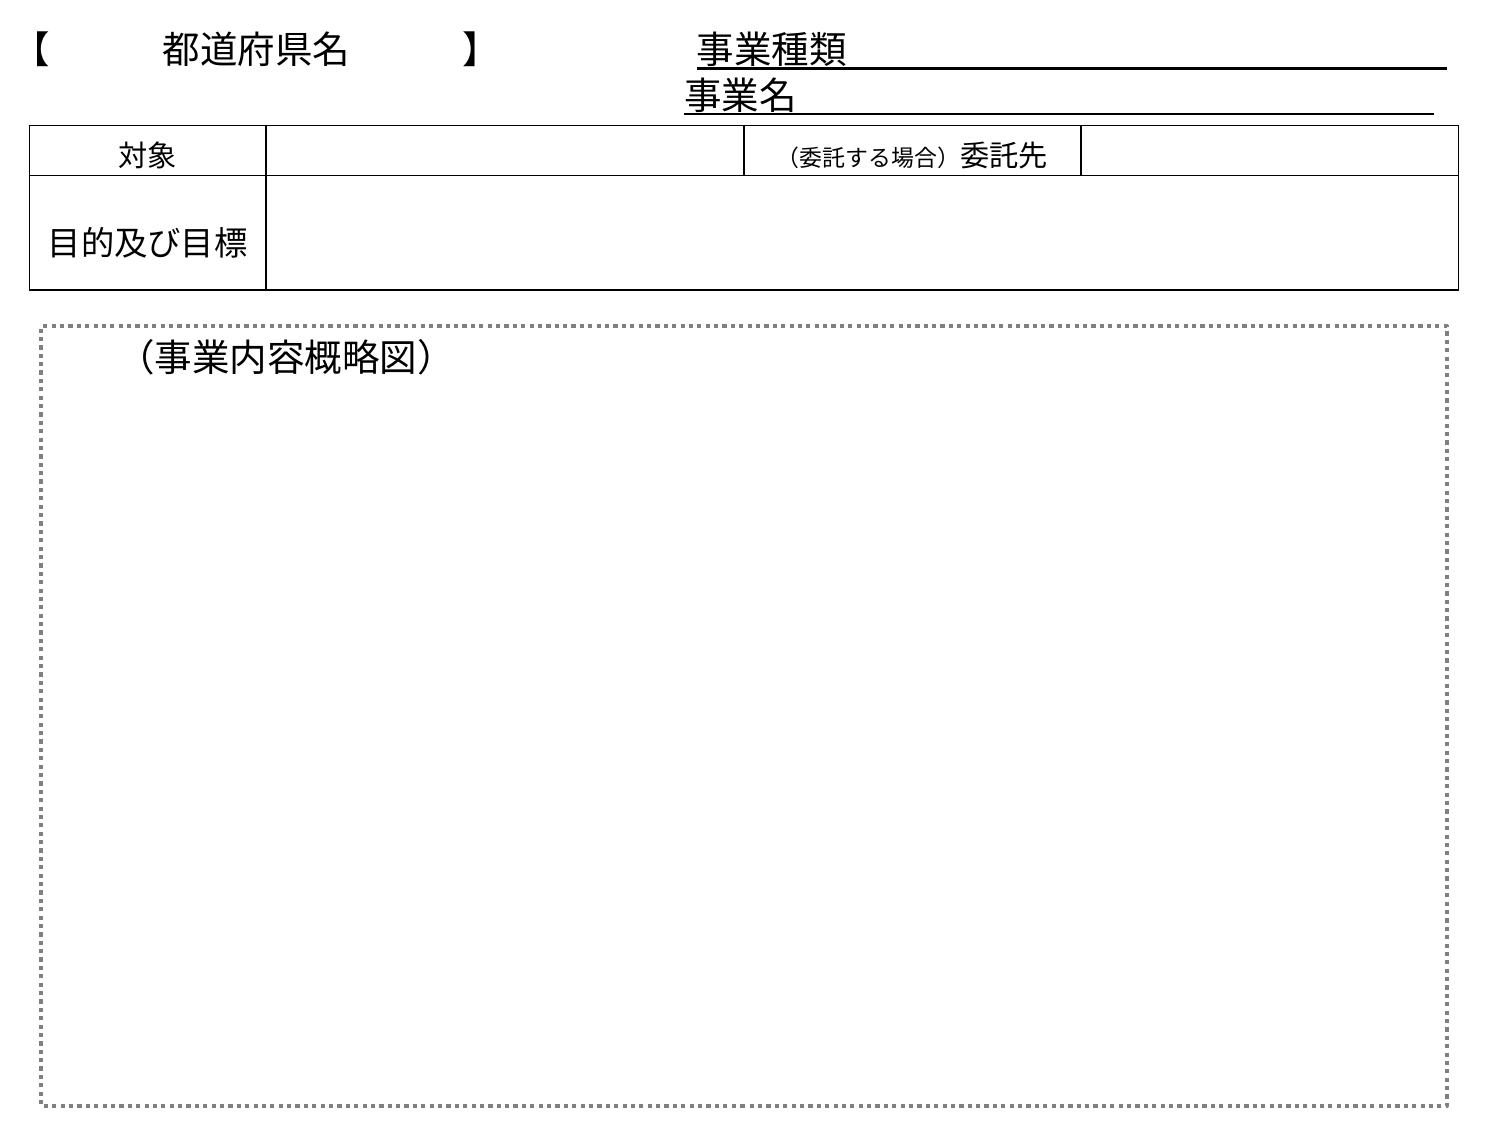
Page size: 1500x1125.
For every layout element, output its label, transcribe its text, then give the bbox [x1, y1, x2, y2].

table_header 対象 [30, 126, 265, 175]
text_box [39, 324, 1449, 1108]
text_box 事業名 [473, 64, 1450, 125]
table_header [267, 126, 743, 175]
table_header [1082, 126, 1458, 175]
table_cell 目的及び目標 [30, 176, 265, 289]
text_box 事業種類 [485, 19, 1462, 79]
text_box （事業内容概略図） [102, 326, 470, 386]
table_cell [267, 176, 1458, 289]
table_header （委託する場合）委託先 [745, 126, 1080, 175]
text_box 【 都道府県名 】 [0, 19, 485, 79]
